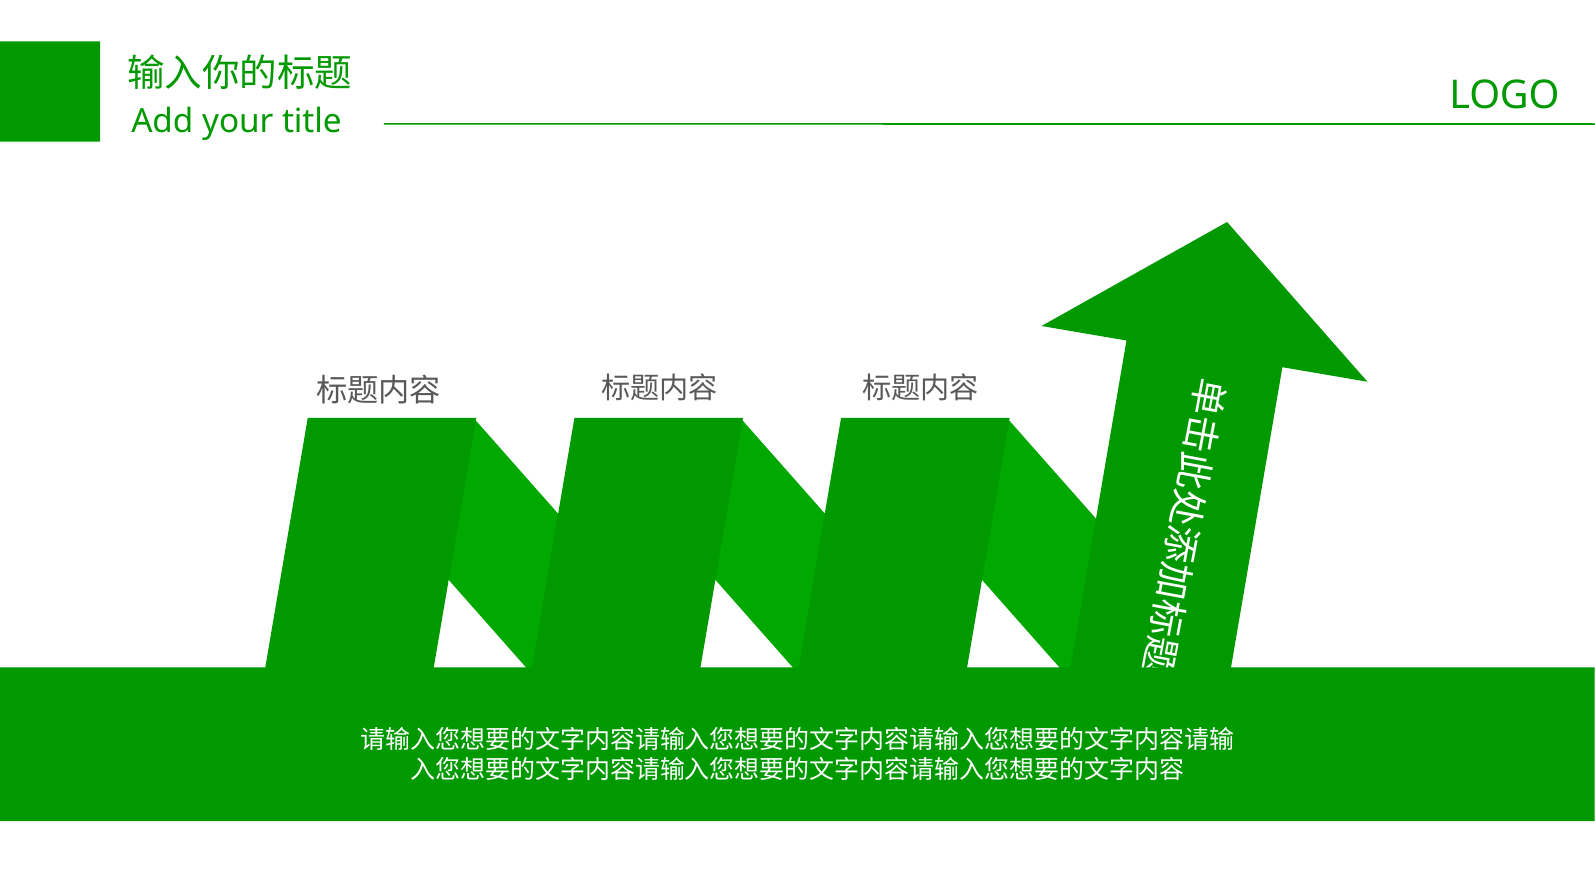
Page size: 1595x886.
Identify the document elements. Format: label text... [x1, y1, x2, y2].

text_box 请输入您想要的文字内容请输入您想要的文字内容请输入您想要的文字内容请输入您想要的文字内容请输入您想要的文字内容请输入您想要的文字内容 [336, 716, 1259, 792]
text_box [0, 667, 1595, 822]
text_box [265, 417, 477, 667]
text_box [532, 417, 743, 667]
text_box 单击此处添加标题 [1112, 356, 1246, 667]
text_box [716, 420, 824, 667]
text_box [982, 421, 1096, 667]
text_box [449, 420, 558, 667]
text_box 标题内容 [300, 361, 458, 416]
text_box 标题内容 [846, 361, 996, 413]
text_box [1041, 221, 1368, 667]
text_box 标题内容 [585, 361, 735, 413]
text_box [798, 417, 1010, 667]
